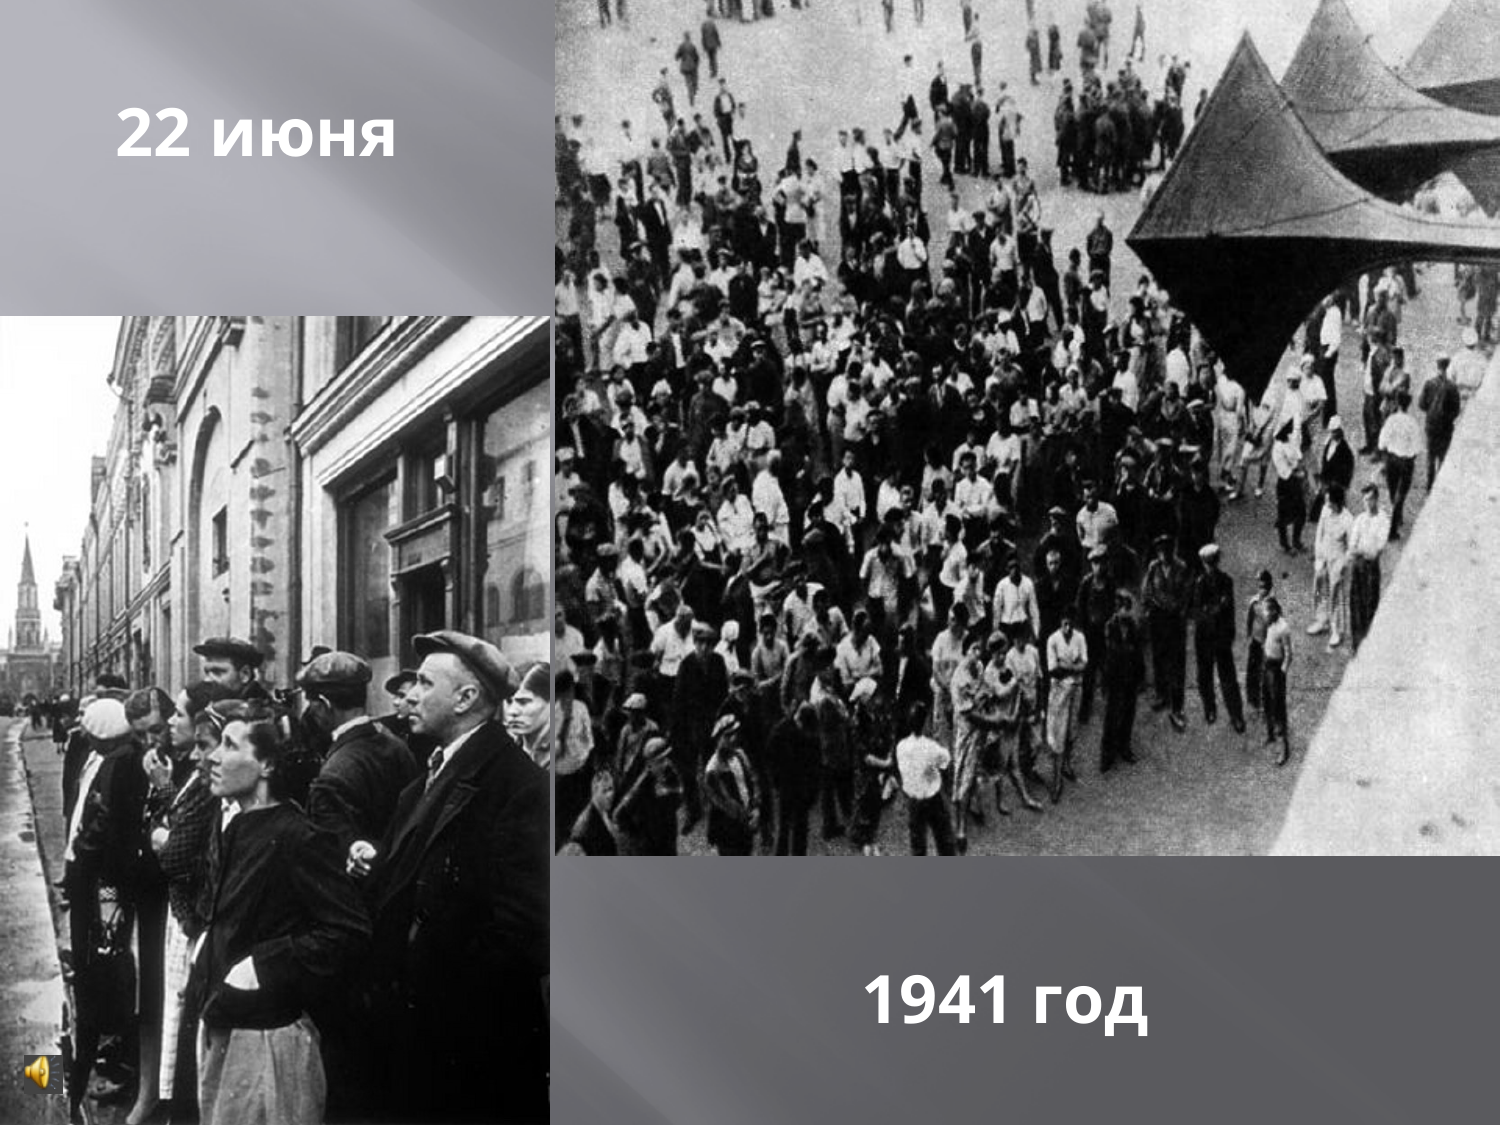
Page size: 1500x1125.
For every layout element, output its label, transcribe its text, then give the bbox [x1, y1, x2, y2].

text_box 22 июня [100, 81, 415, 177]
text_box 1941 год [847, 949, 1164, 1044]
picture [555, 0, 1500, 856]
picture [0, 316, 551, 1125]
